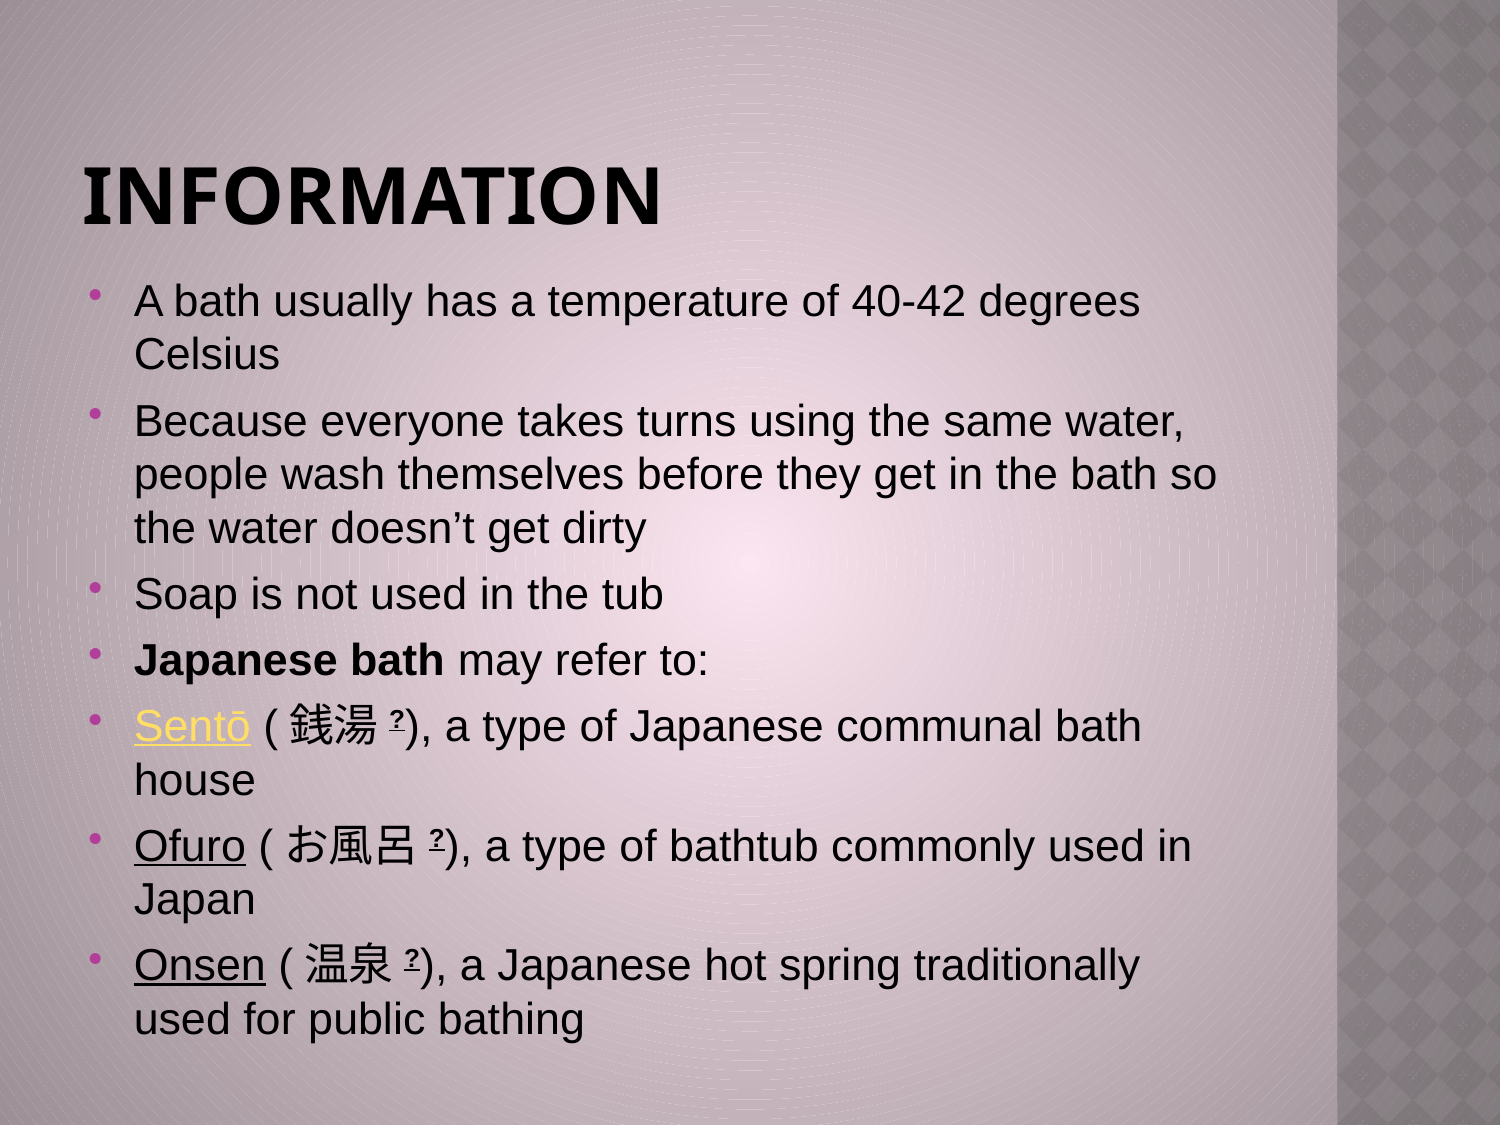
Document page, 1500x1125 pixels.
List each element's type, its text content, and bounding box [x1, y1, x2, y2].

title INFORMATION [75, 52, 1263, 240]
list A bath usually has a temperature of 40-42 degrees Celsius Because everyone takes turns using the same water, people wash themselves before they get in the bath so the water doesn’t get dirty Soap is not used in the tub Japanese bath may refer to: Sentō (銭湯?), a type of Japanese communal bath house Ofuro (お風呂?), a type of bathtub commonly used in Japan Onsen (温泉?), a Japanese hot spring traditionally used for public bathing [75, 264, 1263, 1059]
